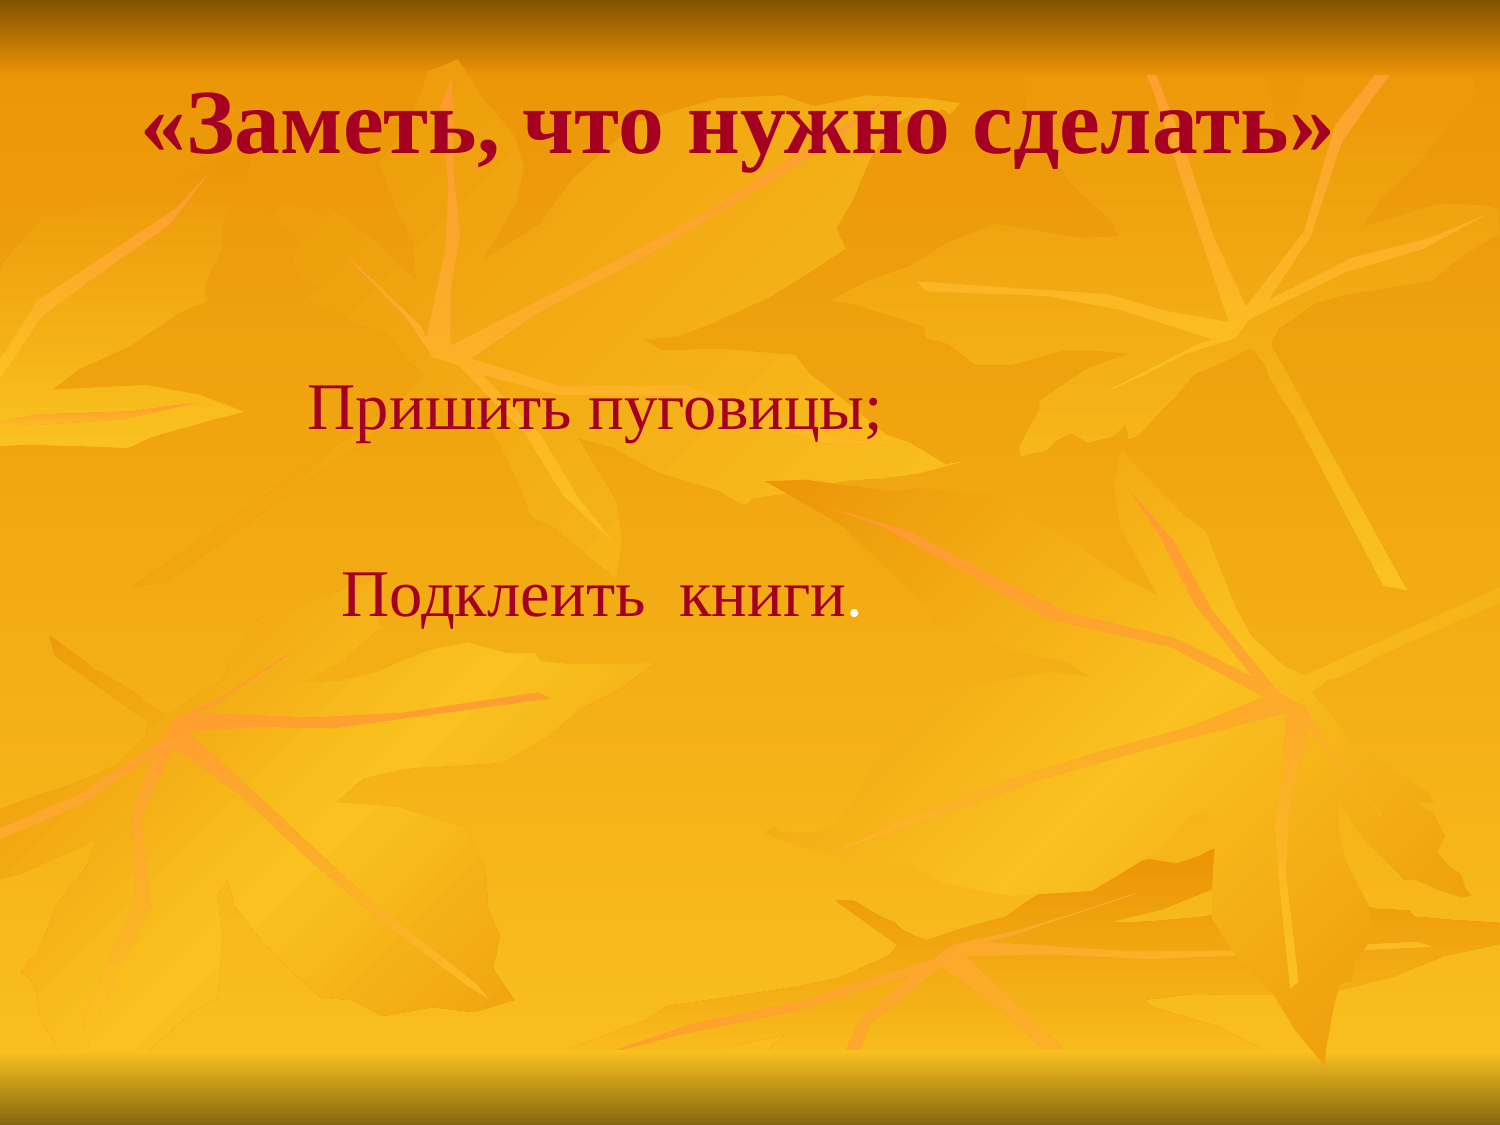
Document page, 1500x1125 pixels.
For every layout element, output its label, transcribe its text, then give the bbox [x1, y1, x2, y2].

title «Заметь, что нужно сделать» [74, 45, 1426, 189]
list Пришить пуговицы; Подклеить книги. [74, 262, 1426, 1006]
